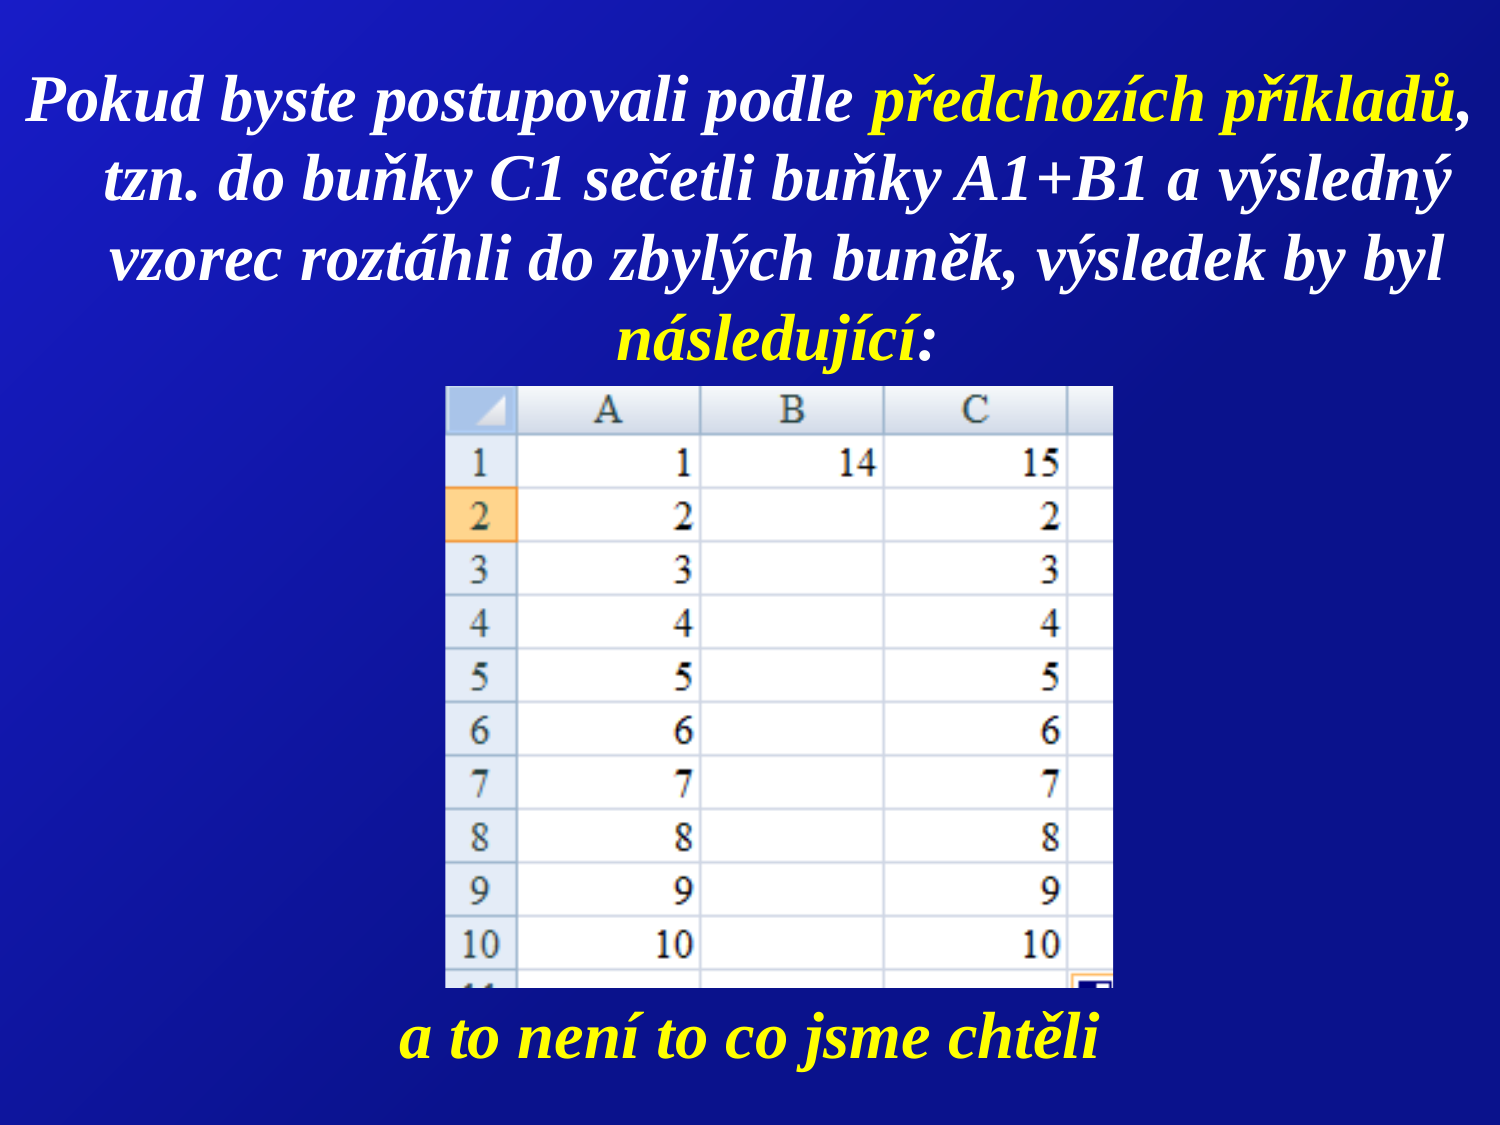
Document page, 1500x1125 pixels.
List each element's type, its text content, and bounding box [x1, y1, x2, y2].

text_box a to není to co jsme chtěli [0, 984, 1500, 1125]
picture [445, 386, 1114, 989]
text_box Pokud byste postupovali podle předchozích příkladů, tzn. do buňky C1 sečetli buňky A1+B1 a výsledný vzorec roztáhli do zbylých buněk, výsledek by byl následující: [0, 46, 1500, 223]
